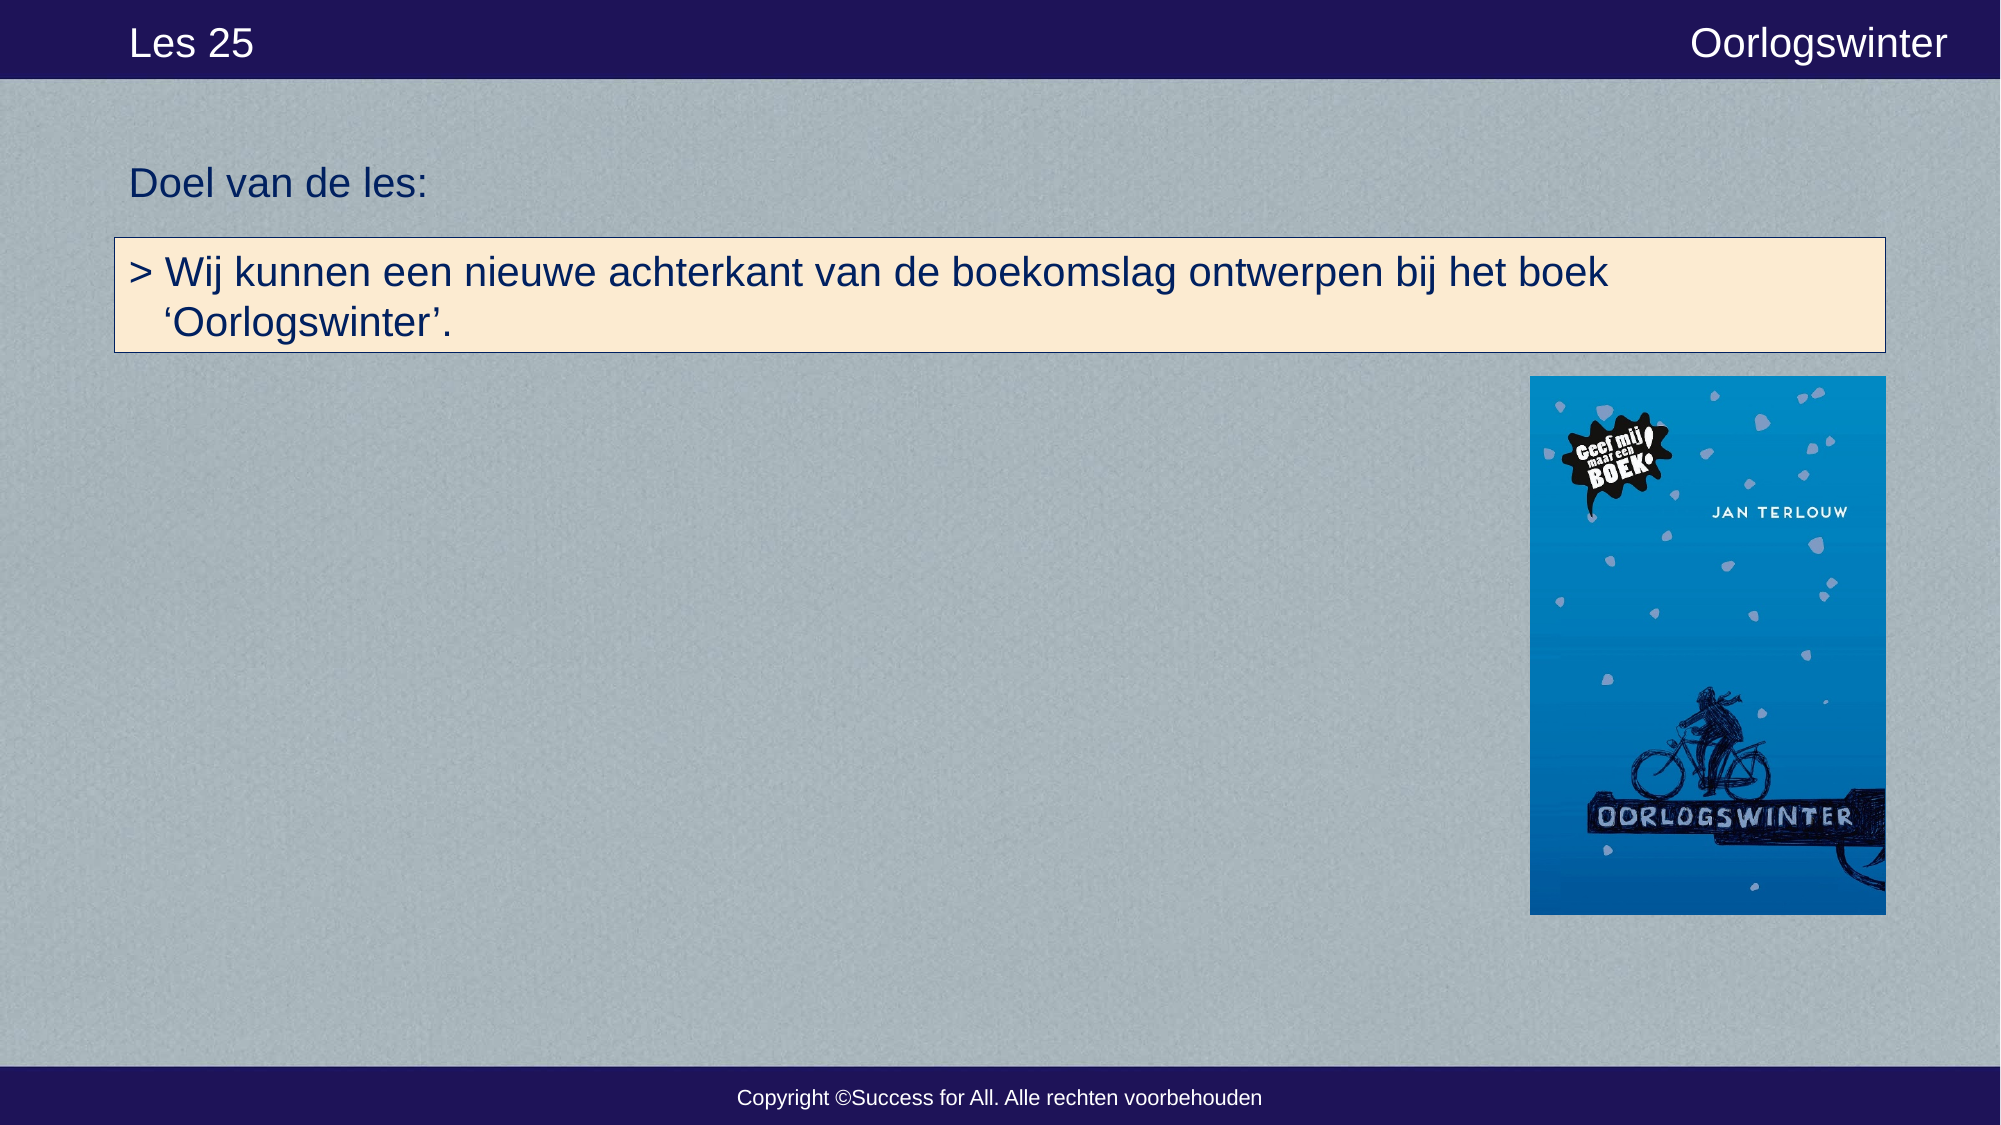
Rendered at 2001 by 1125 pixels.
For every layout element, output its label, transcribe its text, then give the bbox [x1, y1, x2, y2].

text_box Les 25 [114, 8, 354, 73]
picture [0, 0, 2001, 1125]
text_box > Wij kunnen een nieuwe achterkant van de boekomslag ontwerpen bij het boek ‘Oorlogswinter’. [114, 237, 1886, 353]
text_box Oorlogswinter [786, 8, 1963, 73]
text_box Copyright ©Success for All. Alle rechten voorbehouden [0, 1076, 2000, 1125]
text_box Doel van de les: [113, 148, 1635, 214]
